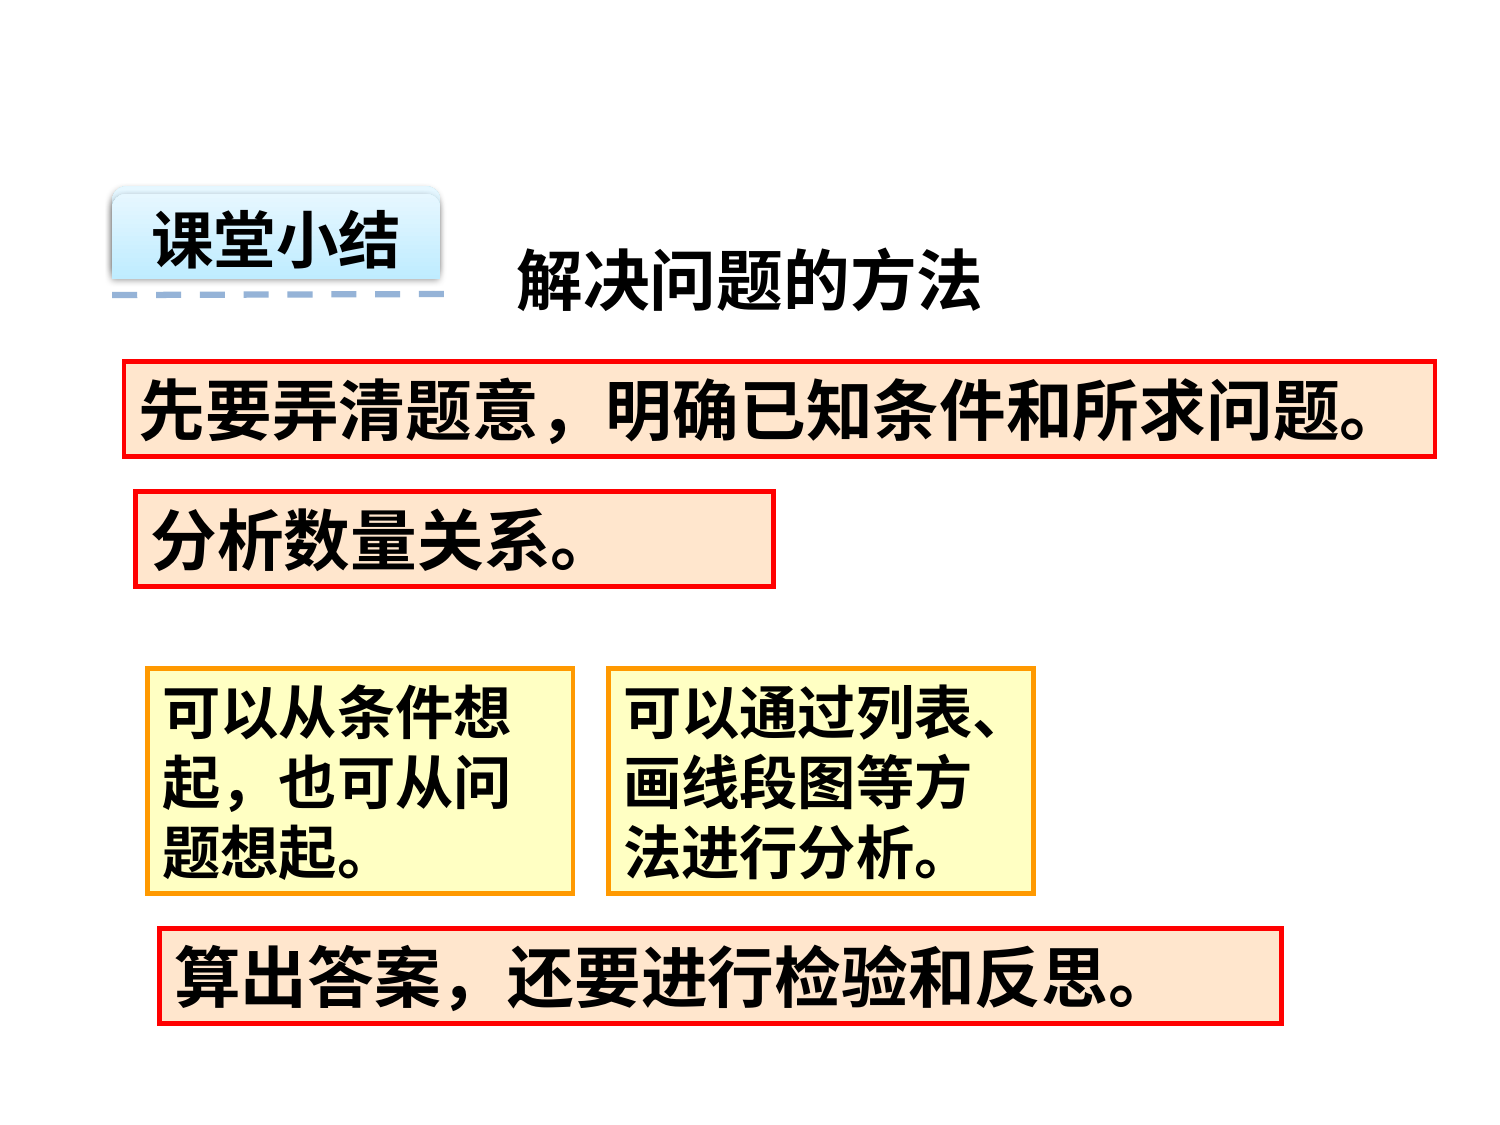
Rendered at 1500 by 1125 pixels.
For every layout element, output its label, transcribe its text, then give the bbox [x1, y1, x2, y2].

text_box 算出答案，还要进行检验和反思。 [159, 928, 1282, 1024]
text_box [111, 186, 453, 296]
text_box 先要弄清题意，明确已知条件和所求问题。 [123, 361, 1436, 457]
text_box 分析数量关系。 [135, 491, 774, 587]
text_box 解决问题的方法 [199, 231, 1301, 327]
text_box 可以从条件想起，也可从问题想起。 [147, 668, 573, 894]
text_box 可以通过列表、画线段图等方法进行分析。 [608, 668, 1034, 894]
